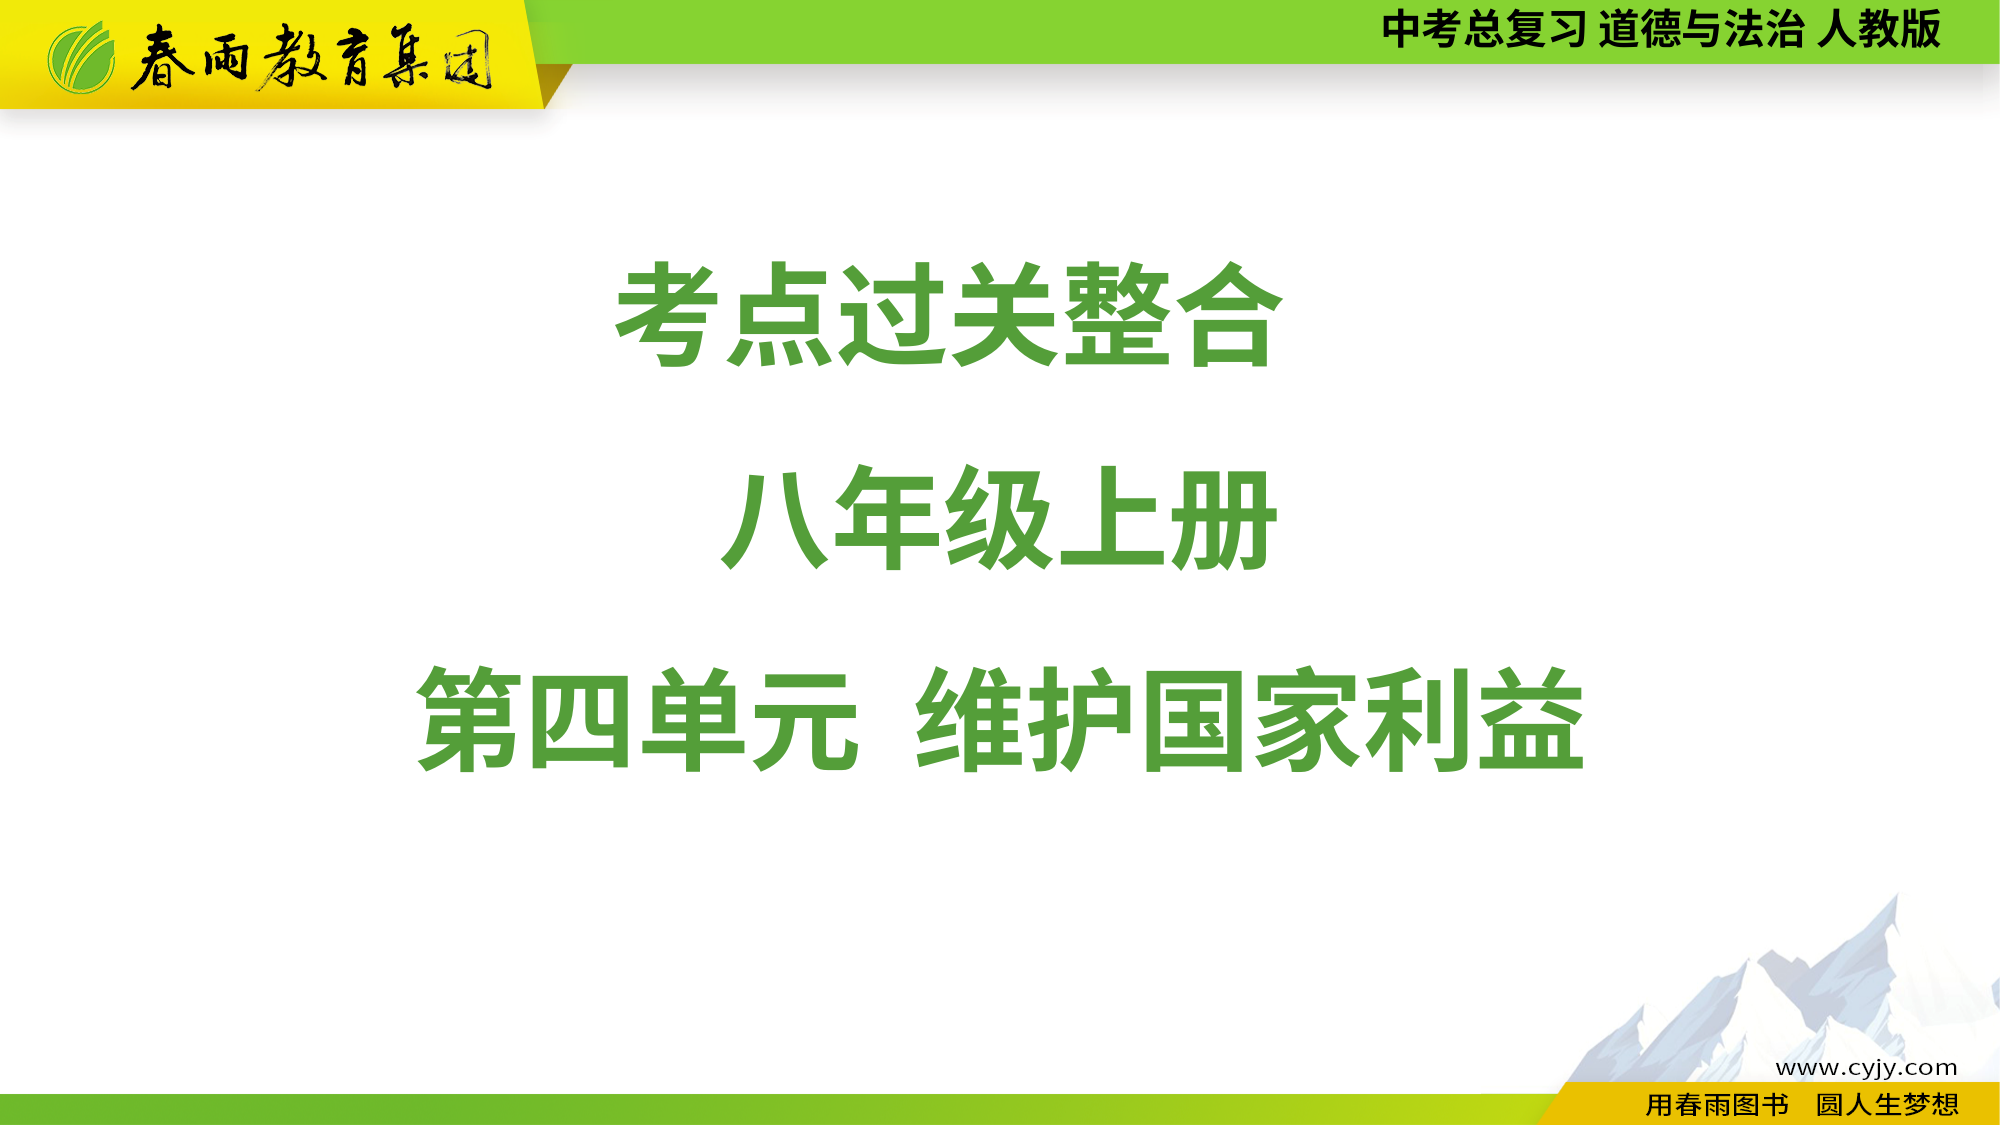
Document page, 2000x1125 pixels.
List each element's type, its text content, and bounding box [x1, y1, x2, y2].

text_box 考点过关整合 八年级上册 第四单元 维护国家利益 [54, 170, 1946, 793]
picture [0, 0, 2000, 1125]
